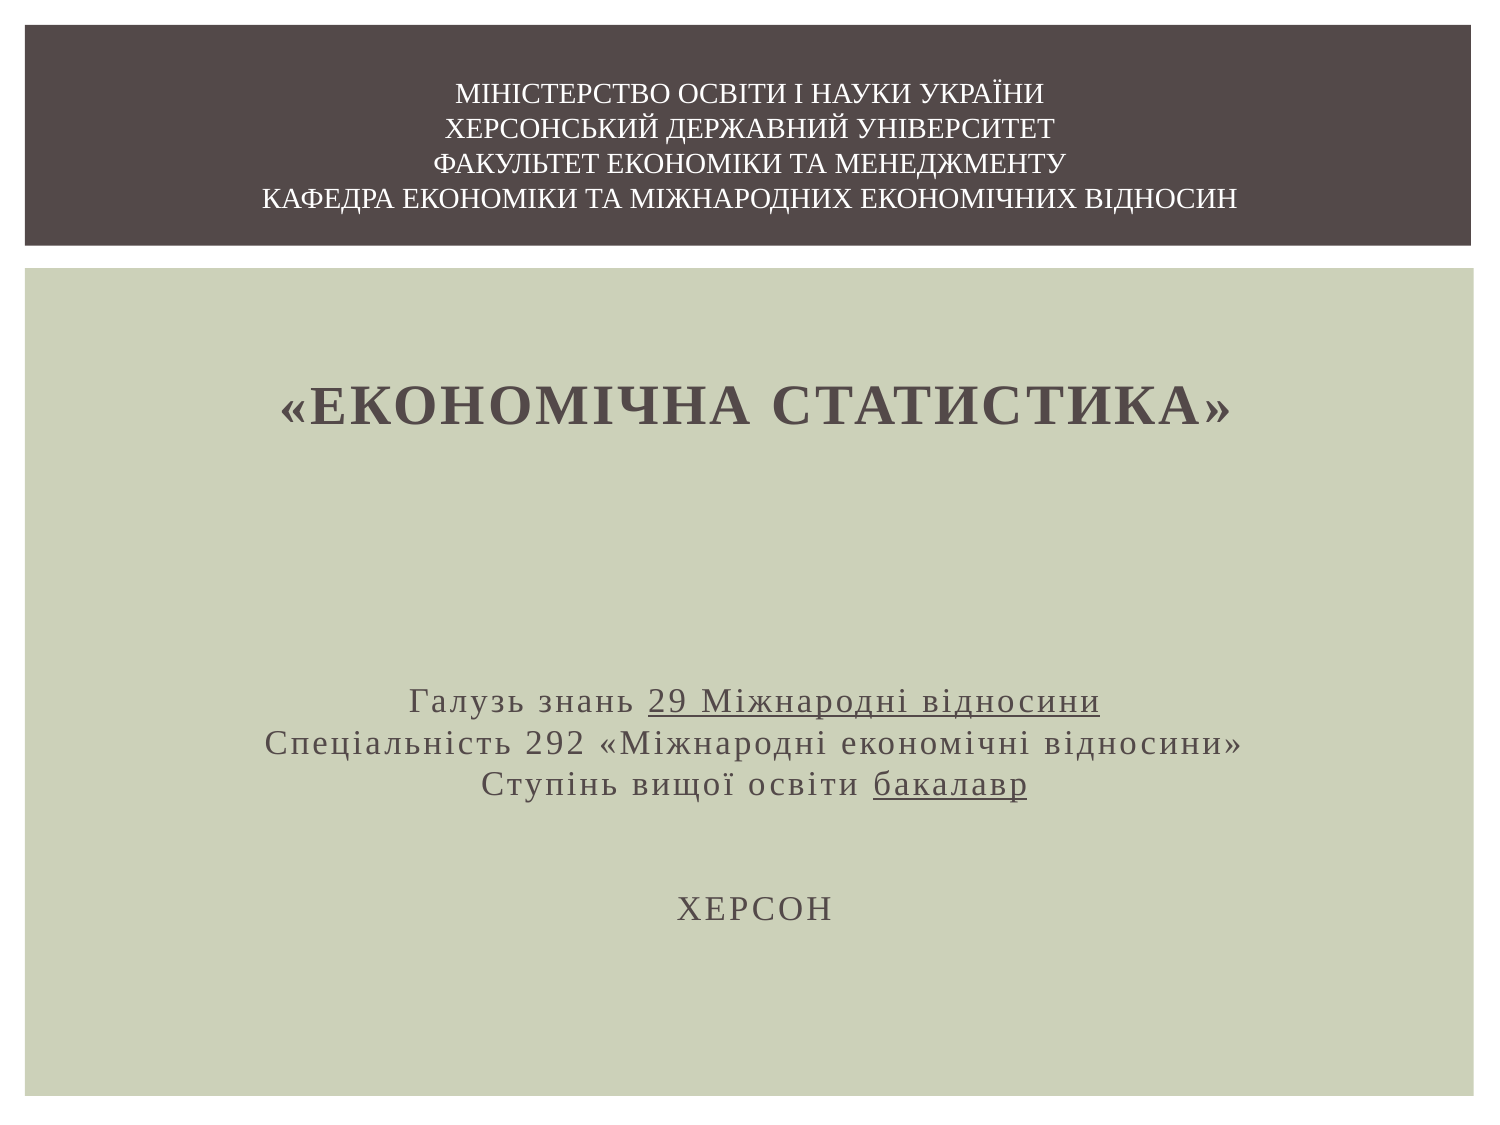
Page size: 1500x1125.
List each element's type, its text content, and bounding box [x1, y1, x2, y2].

list «ЕКОНОМІЧНА СТАТИСТИКА» Галузь знань 29 Міжнародні відносини Спеціальність 292 «Міжнародні економічні відносини» Ступінь вищої освіти бакалавр ХЕРСОН [62, 281, 1442, 1005]
title Міністерство освіти і науки України Херсонський державний університет Факультет економіки та менеджменту Кафедра економіки та міжнародних економічних відносин [62, 58, 1438, 232]
